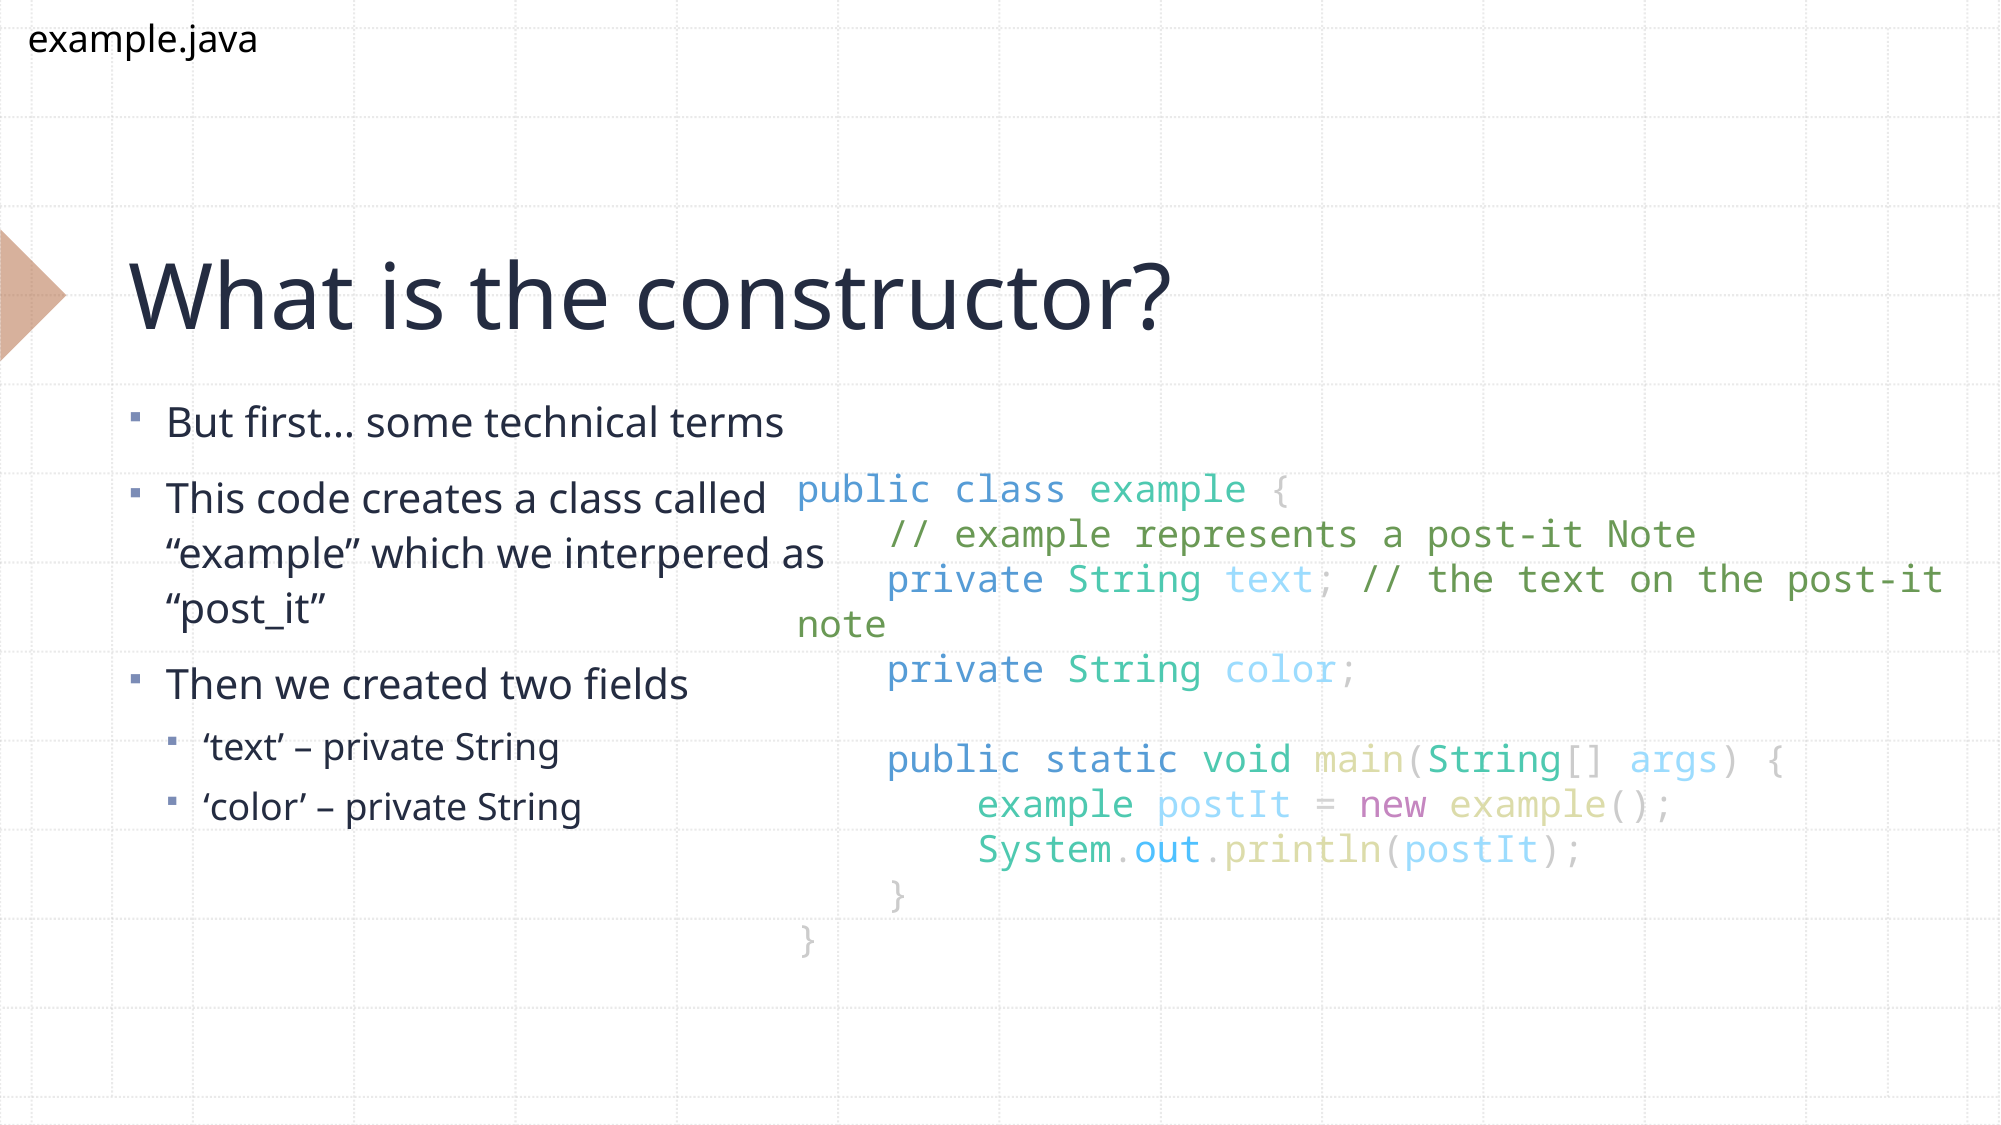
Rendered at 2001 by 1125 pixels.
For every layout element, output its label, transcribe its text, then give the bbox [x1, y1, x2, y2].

text_box public class example { // example represents a post-it Note private String text; // the text on the post-it note private String color; public static void main(String[] args) { example postIt = new example(); System.out.println(postIt); } } [782, 457, 2000, 968]
title What is the constructor? [113, 119, 1808, 356]
text_box example.java [12, 7, 274, 68]
list But first… some technical terms This code creates a class called “example” which we interpered as “post_it” Then we created two fields ‘text’ – private String ‘color’ – private String [113, 383, 1808, 969]
